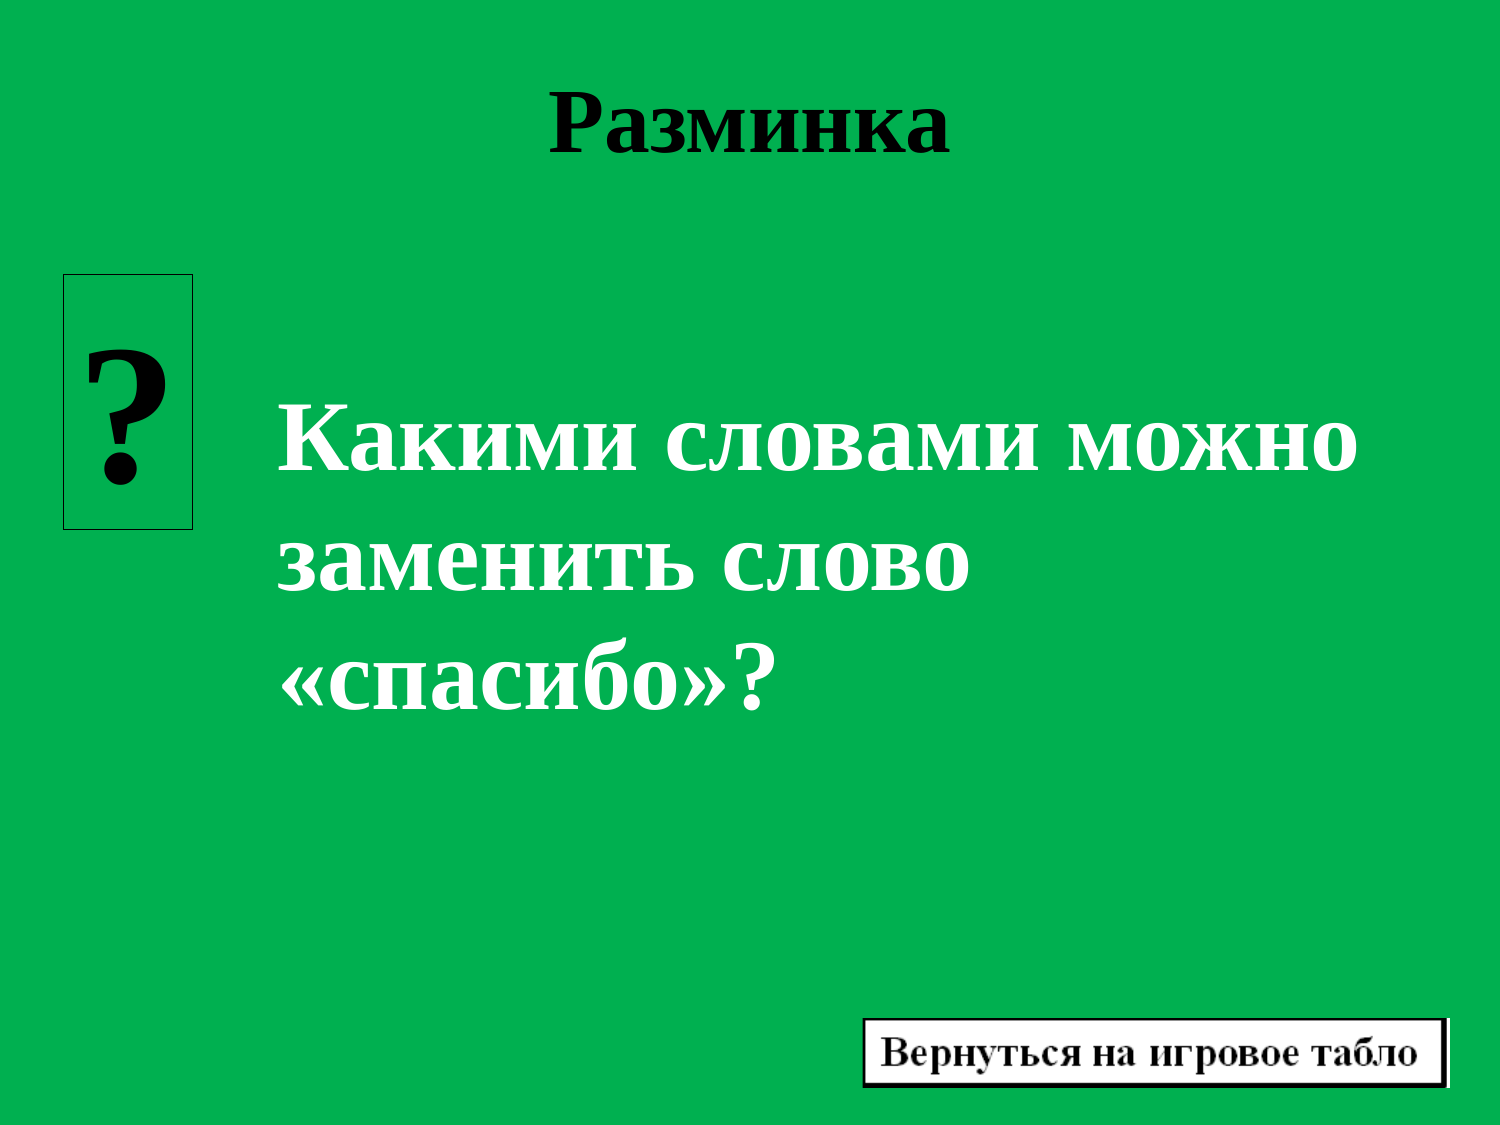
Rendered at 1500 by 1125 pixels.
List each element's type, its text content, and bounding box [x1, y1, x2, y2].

list Какими словами можно заменить слово «спасибо»? [262, 362, 1425, 1005]
picture [862, 1018, 1451, 1088]
text_box ? [63, 274, 193, 530]
title Разминка [75, 45, 1425, 188]
